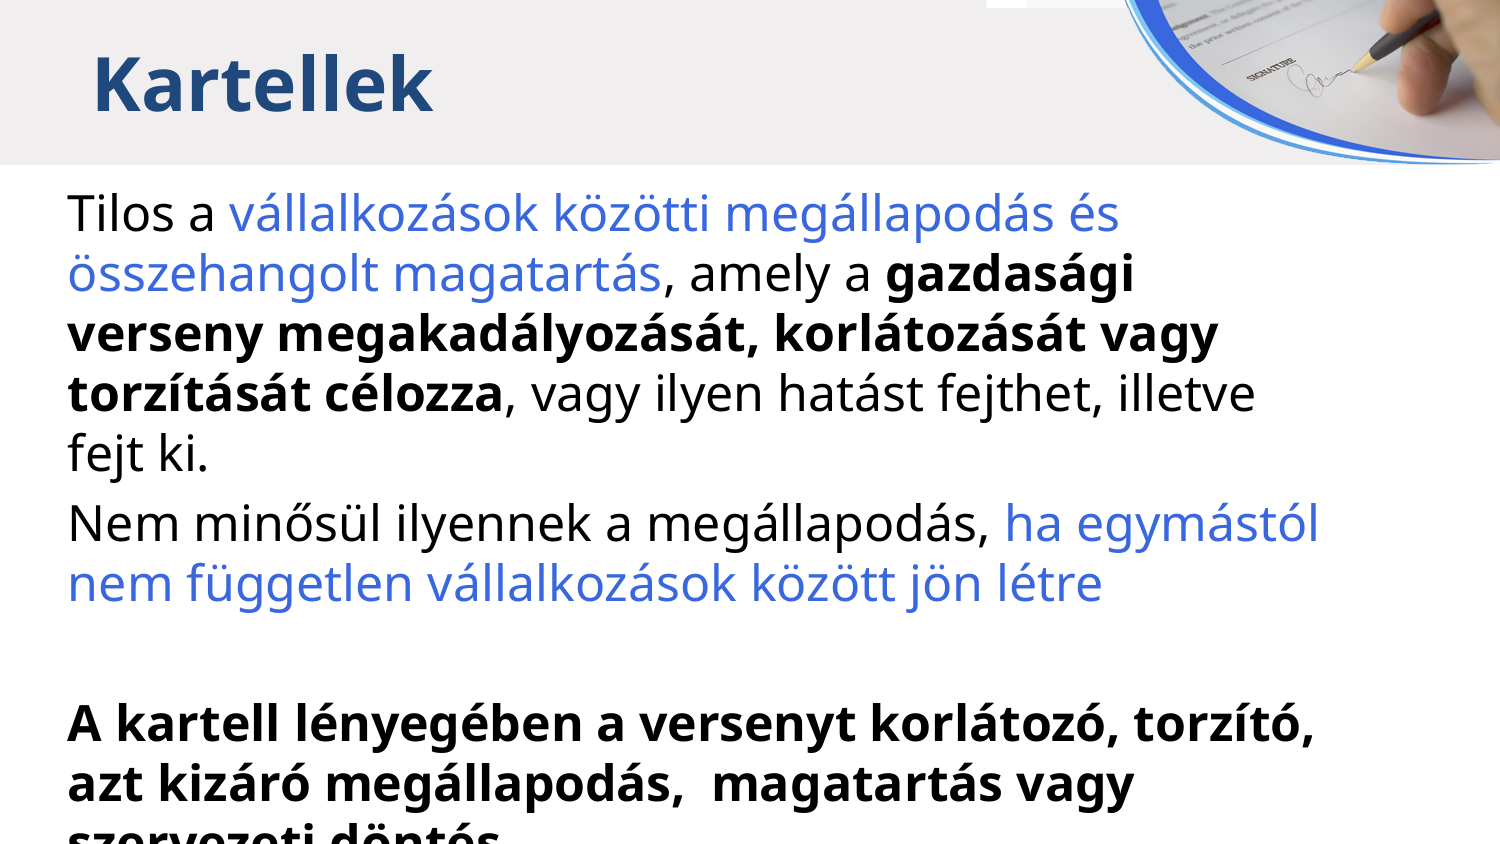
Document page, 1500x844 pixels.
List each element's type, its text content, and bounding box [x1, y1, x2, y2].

picture [0, 0, 1500, 844]
list Kartellek [76, 13, 1500, 151]
list Tilos a vállalkozások közötti megállapodás és összehangolt magatartás, amely a gazdasági verseny megakadályozását, korlátozását vagy torzítását célozza, vagy ilyen hatást fejthet, illetve fejt ki. Nem minősül ilyennek a megállapodás, ha egymástól nem független vállalkozások között jön létre A kartell lényegében a versenyt korlátozó, torzító, azt kizáró megállapodás, magatartás vagy szervezeti döntés [53, 173, 1353, 741]
